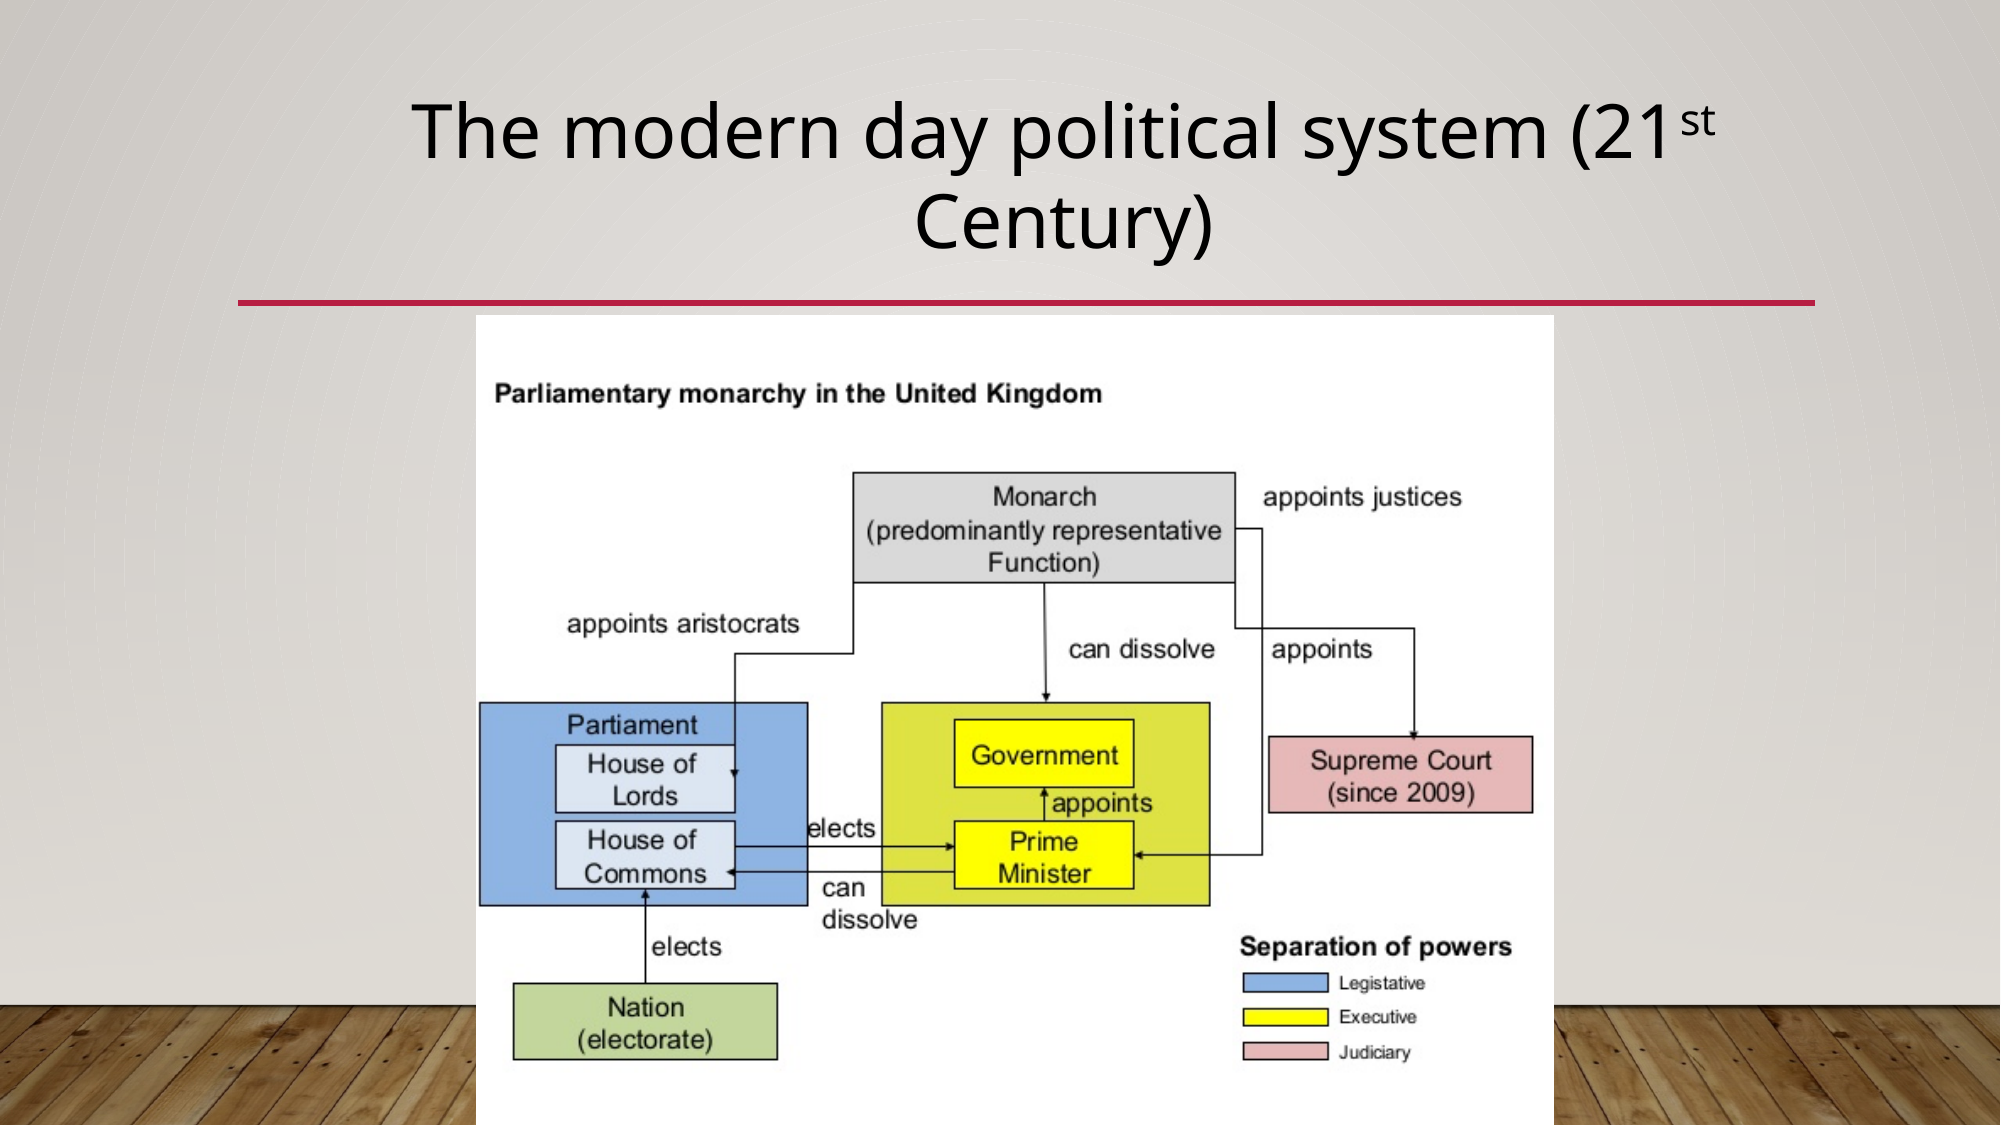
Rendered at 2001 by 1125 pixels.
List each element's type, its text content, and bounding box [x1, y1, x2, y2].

text_box The modern day political system (21st Century) [297, 76, 1831, 271]
picture [0, 315, 2000, 1125]
